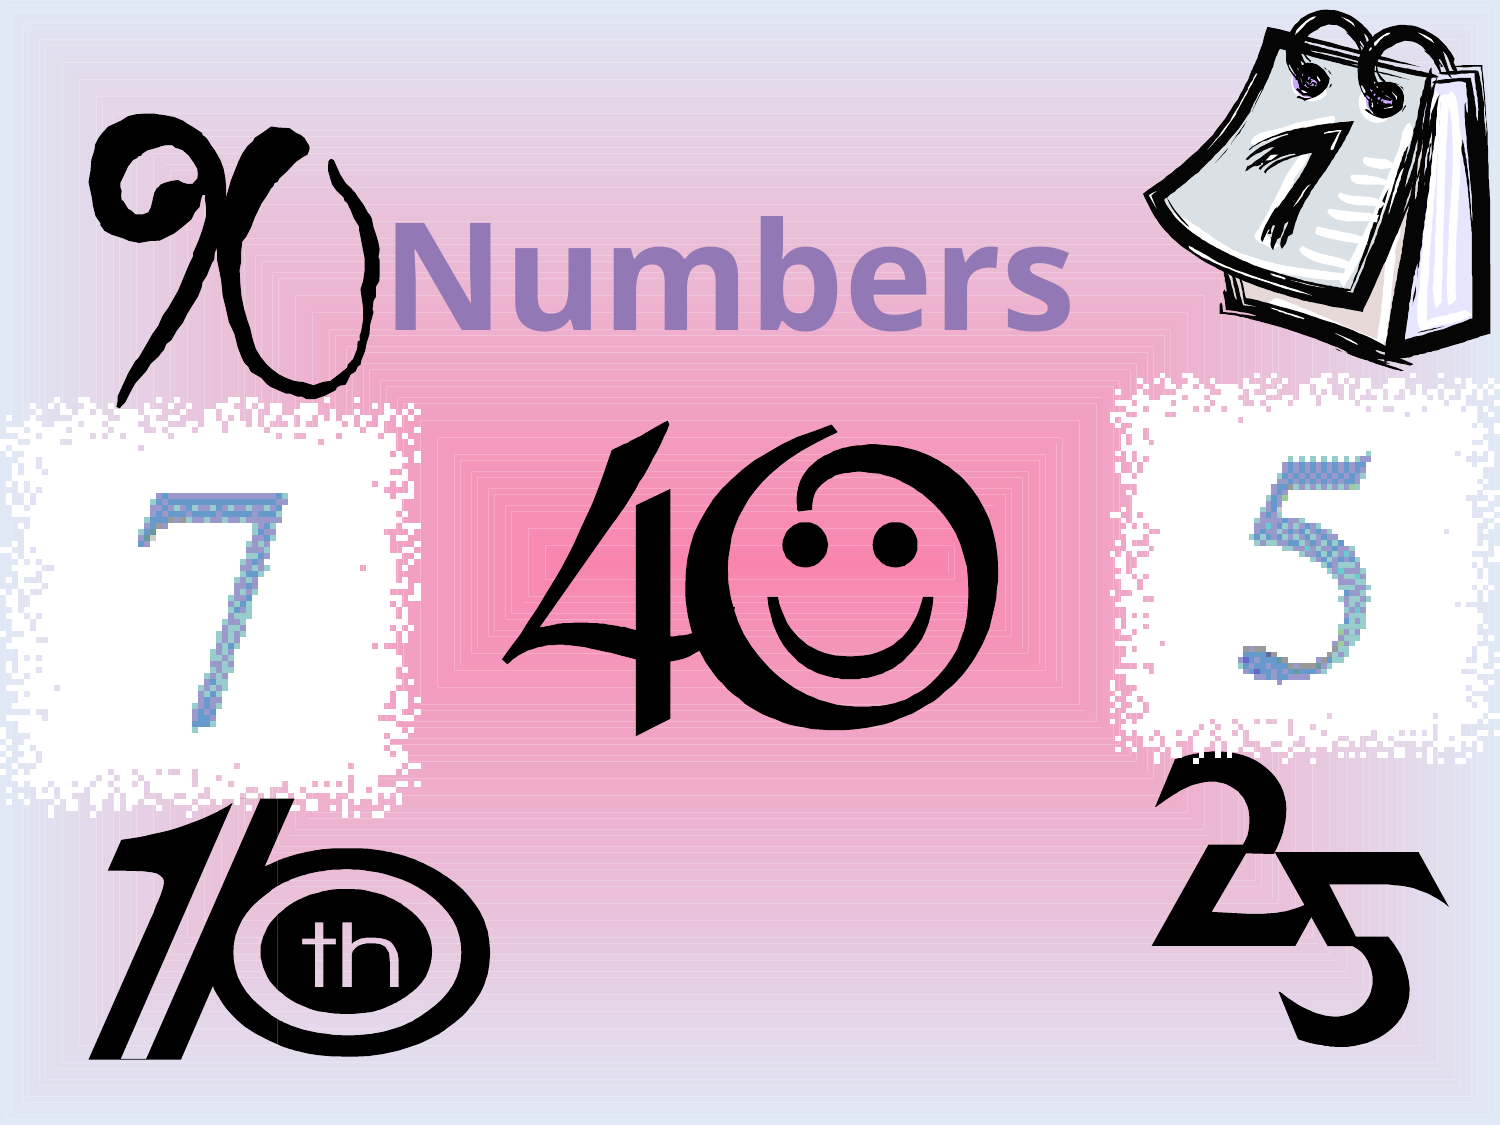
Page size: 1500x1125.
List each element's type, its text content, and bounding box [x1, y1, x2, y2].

picture [0, 113, 491, 1060]
picture [501, 420, 999, 737]
picture [1109, 0, 1500, 1048]
text_box Numbers [384, 172, 1128, 368]
